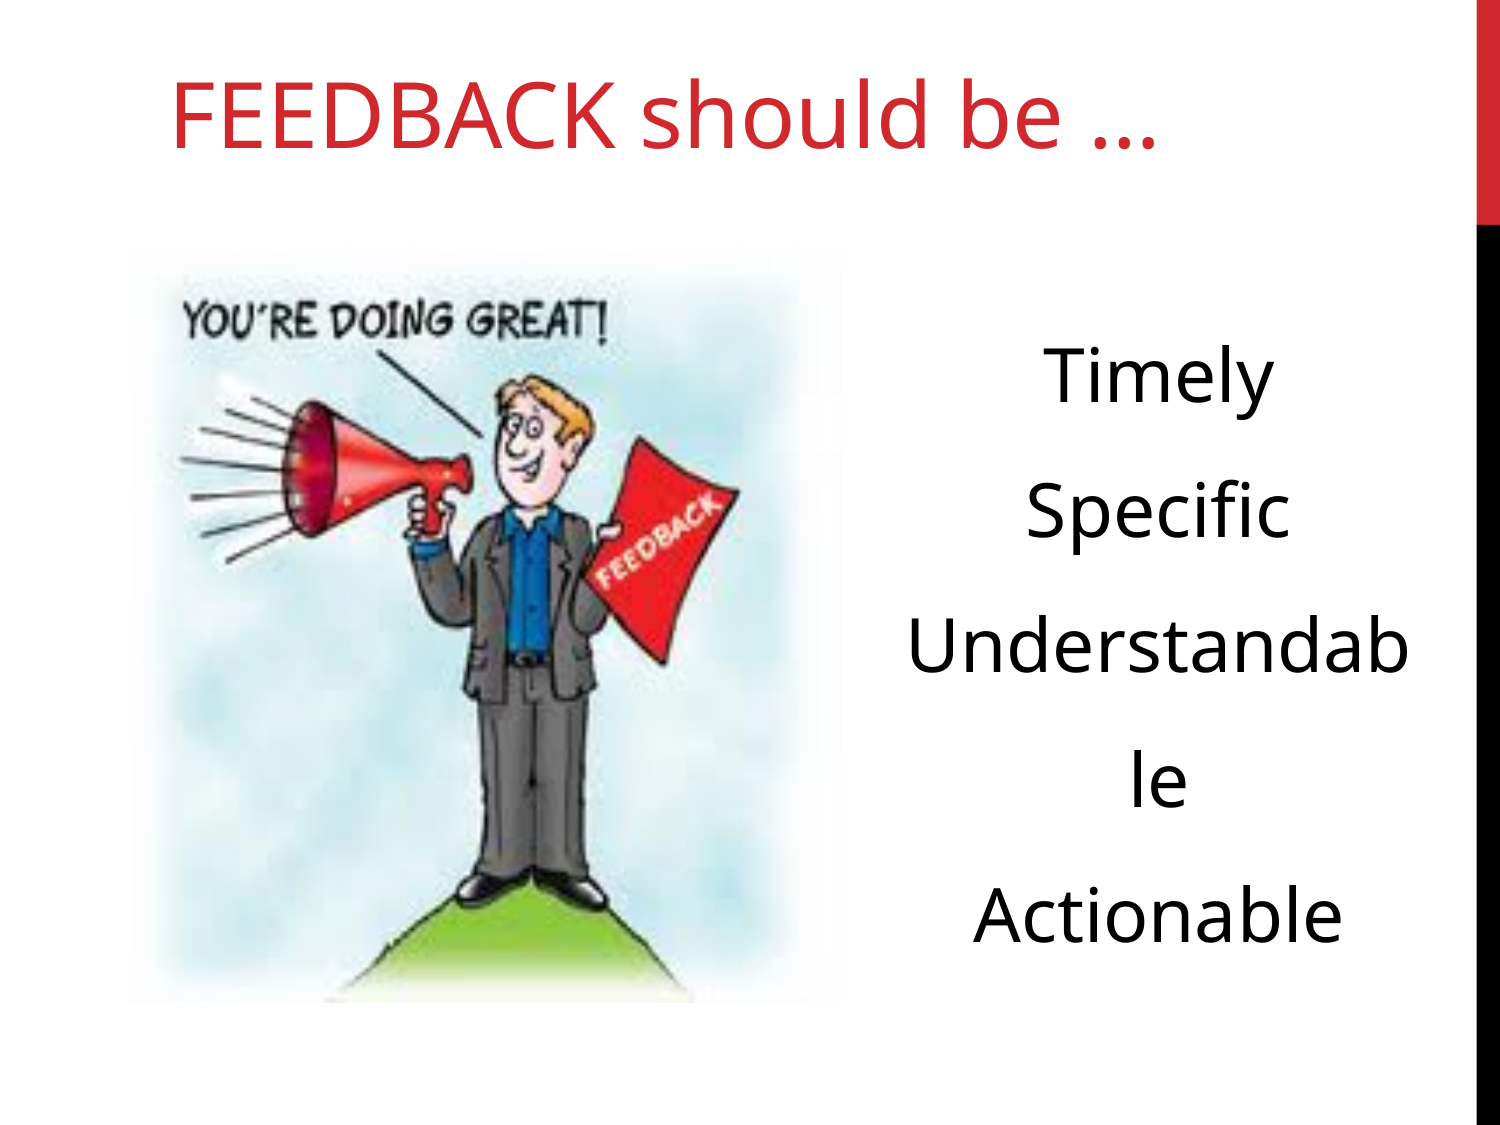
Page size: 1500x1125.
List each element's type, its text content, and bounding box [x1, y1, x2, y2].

picture [128, 246, 843, 1004]
text_box Timely Specific Understandable Actionable [887, 274, 1431, 965]
text_box FEEDBACK should be … [153, 49, 1177, 175]
